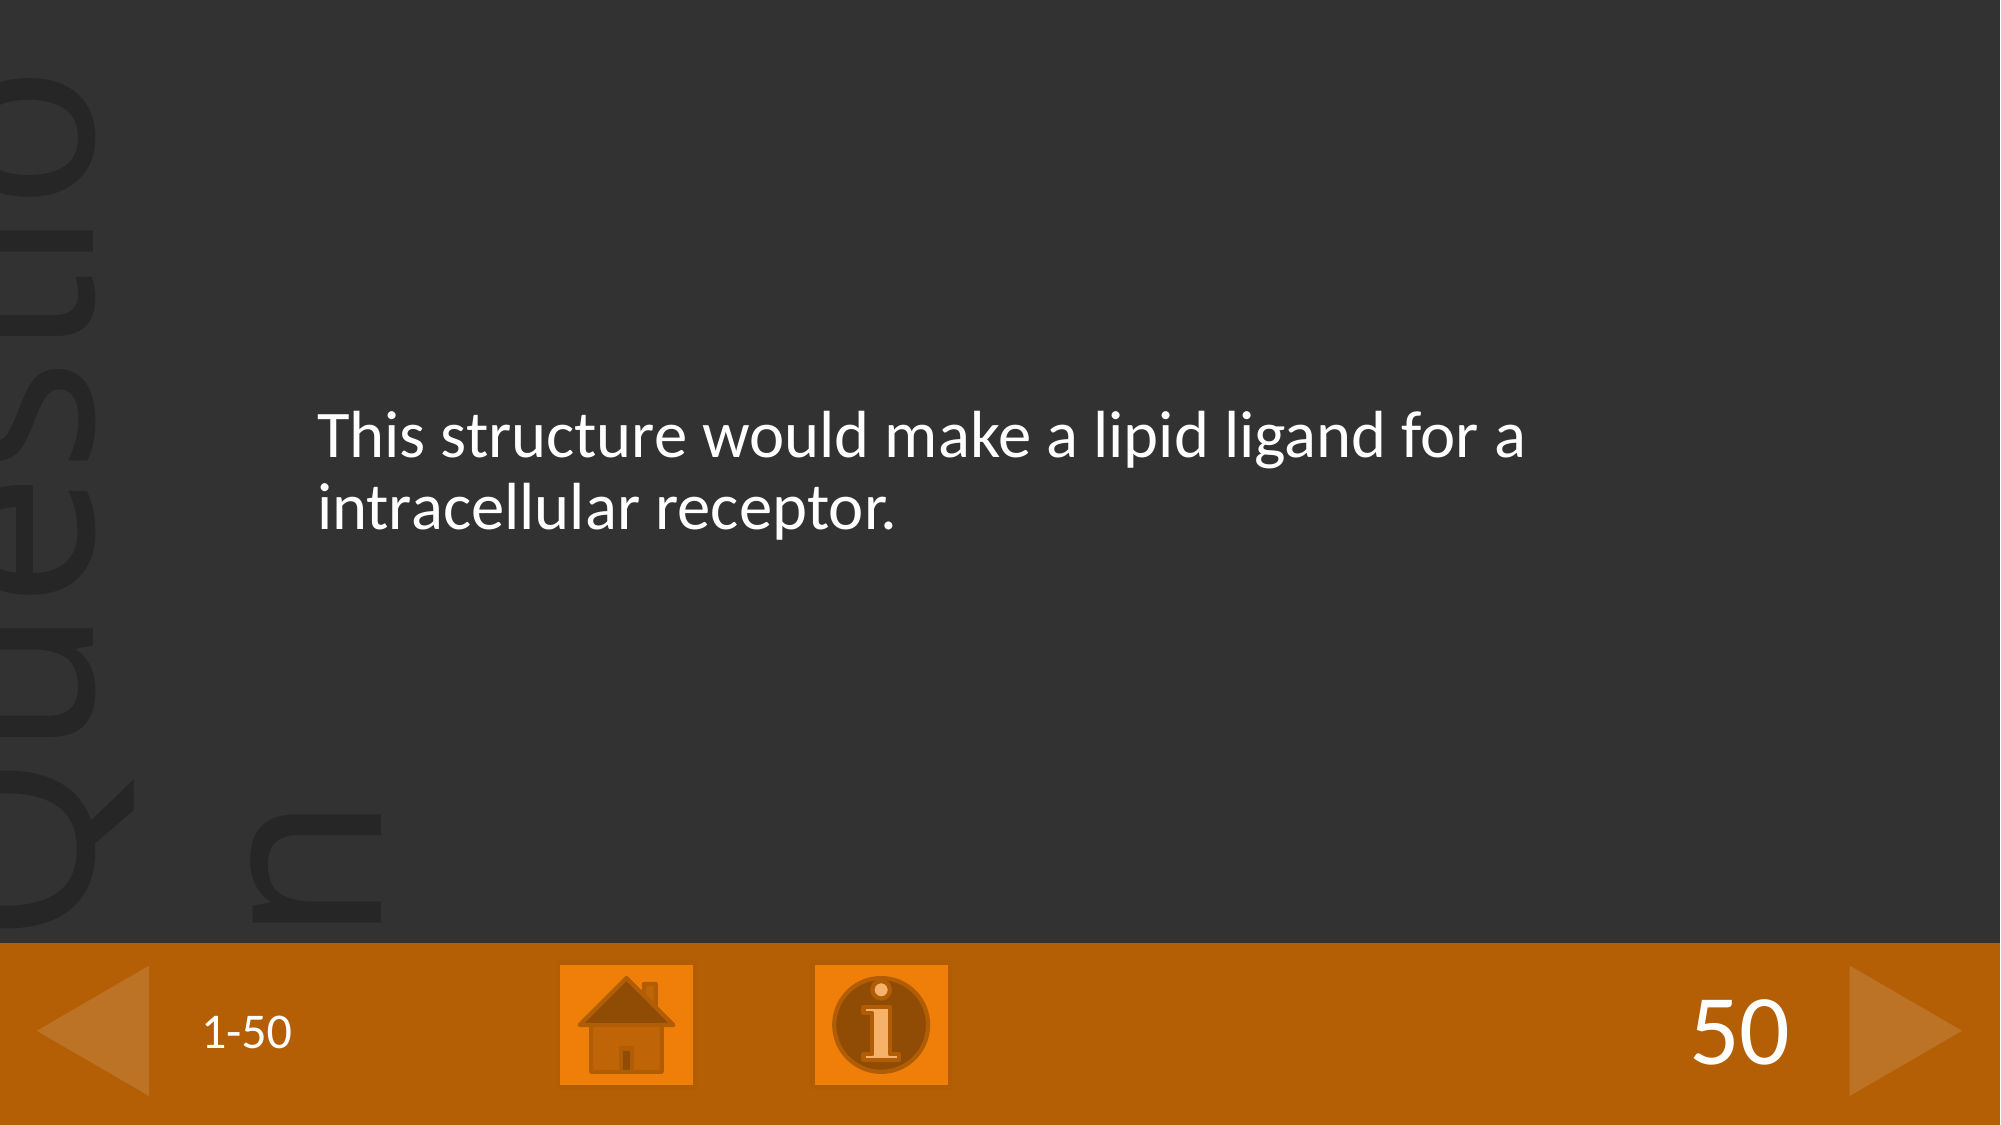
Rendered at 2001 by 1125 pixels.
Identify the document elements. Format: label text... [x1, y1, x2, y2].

text_box [556, 960, 697, 1090]
list 50 [1494, 967, 1806, 1097]
title 1-50 [185, 967, 1494, 1097]
list This structure would make a lipid ligand for a intracellular receptor. [302, 307, 1760, 636]
text_box [810, 960, 952, 1090]
